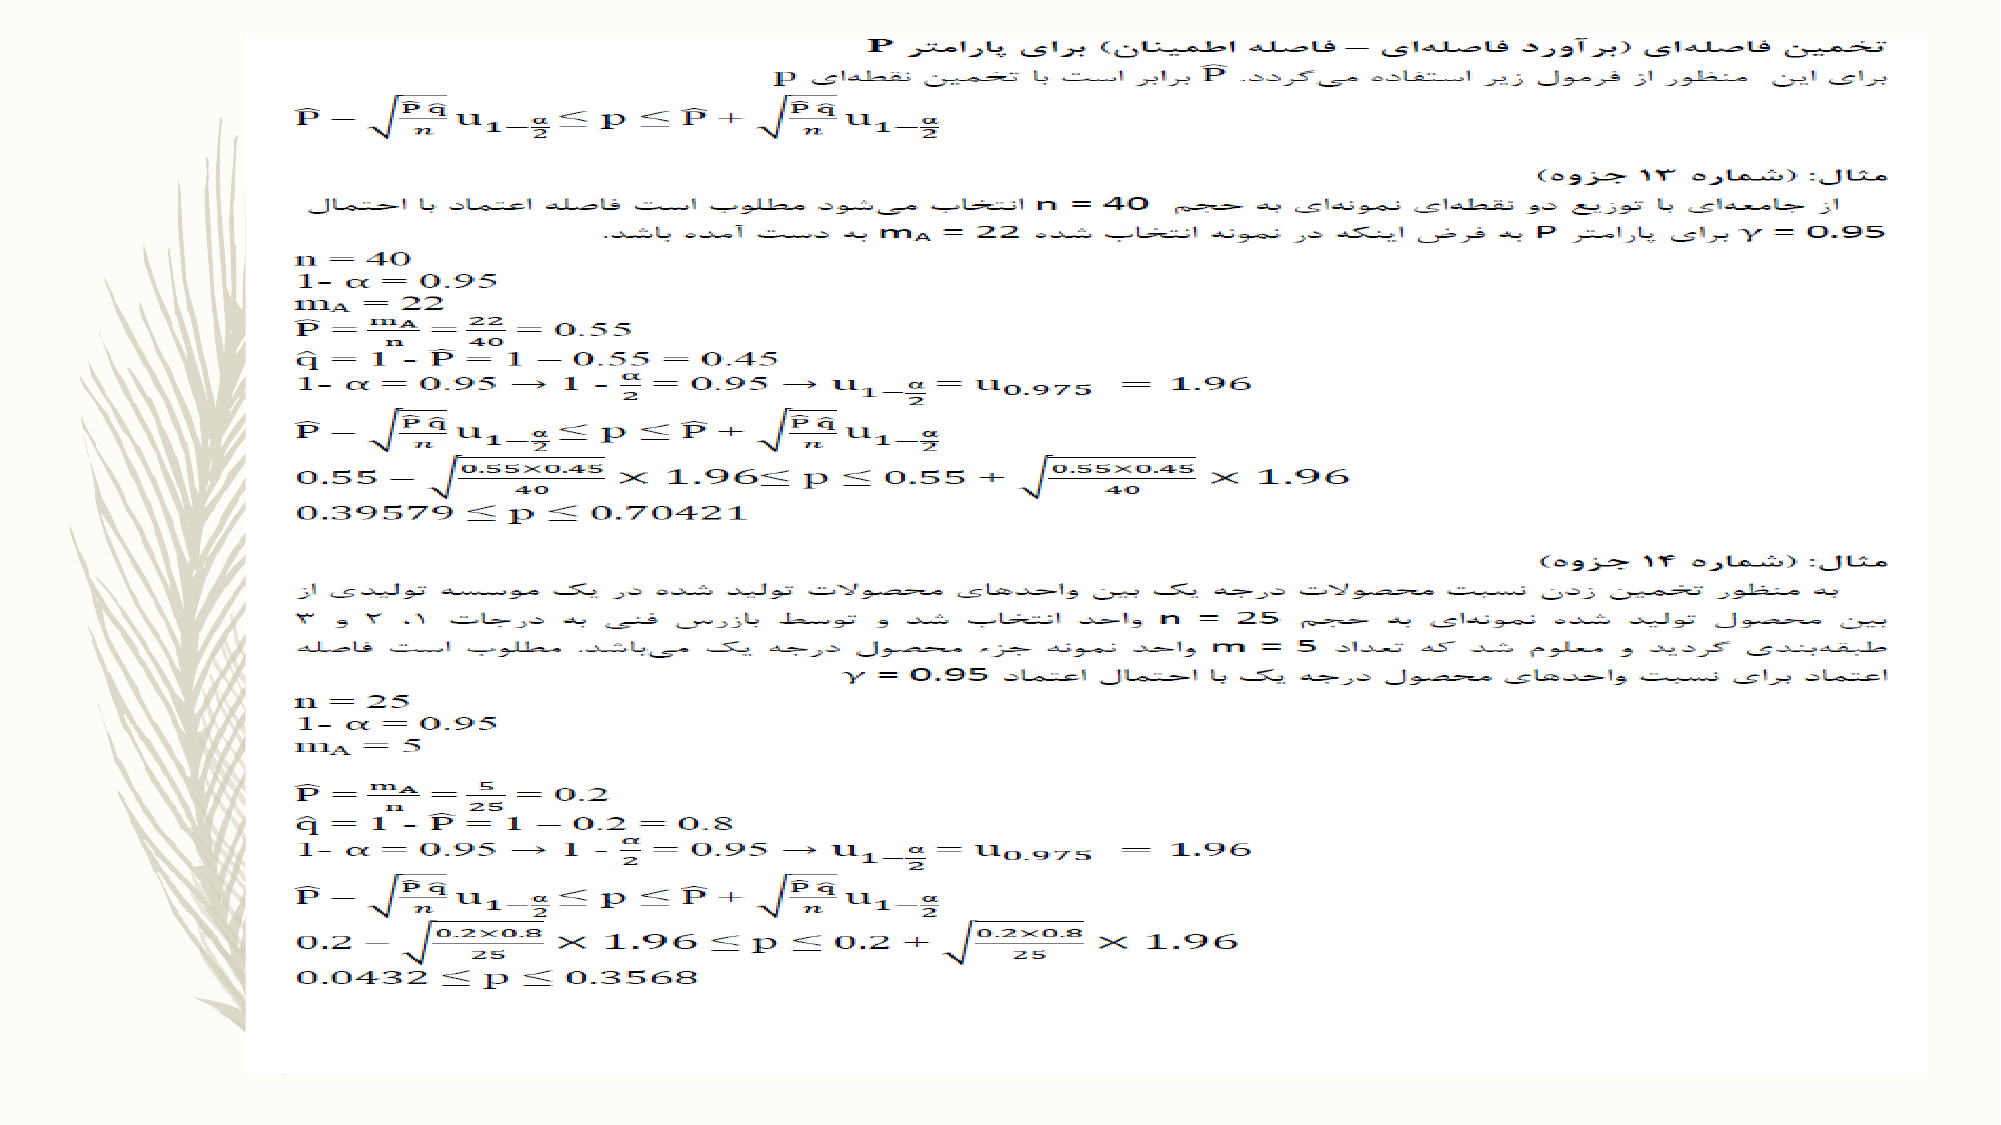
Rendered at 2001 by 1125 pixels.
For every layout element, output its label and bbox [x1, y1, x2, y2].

picture [245, 34, 1929, 1075]
